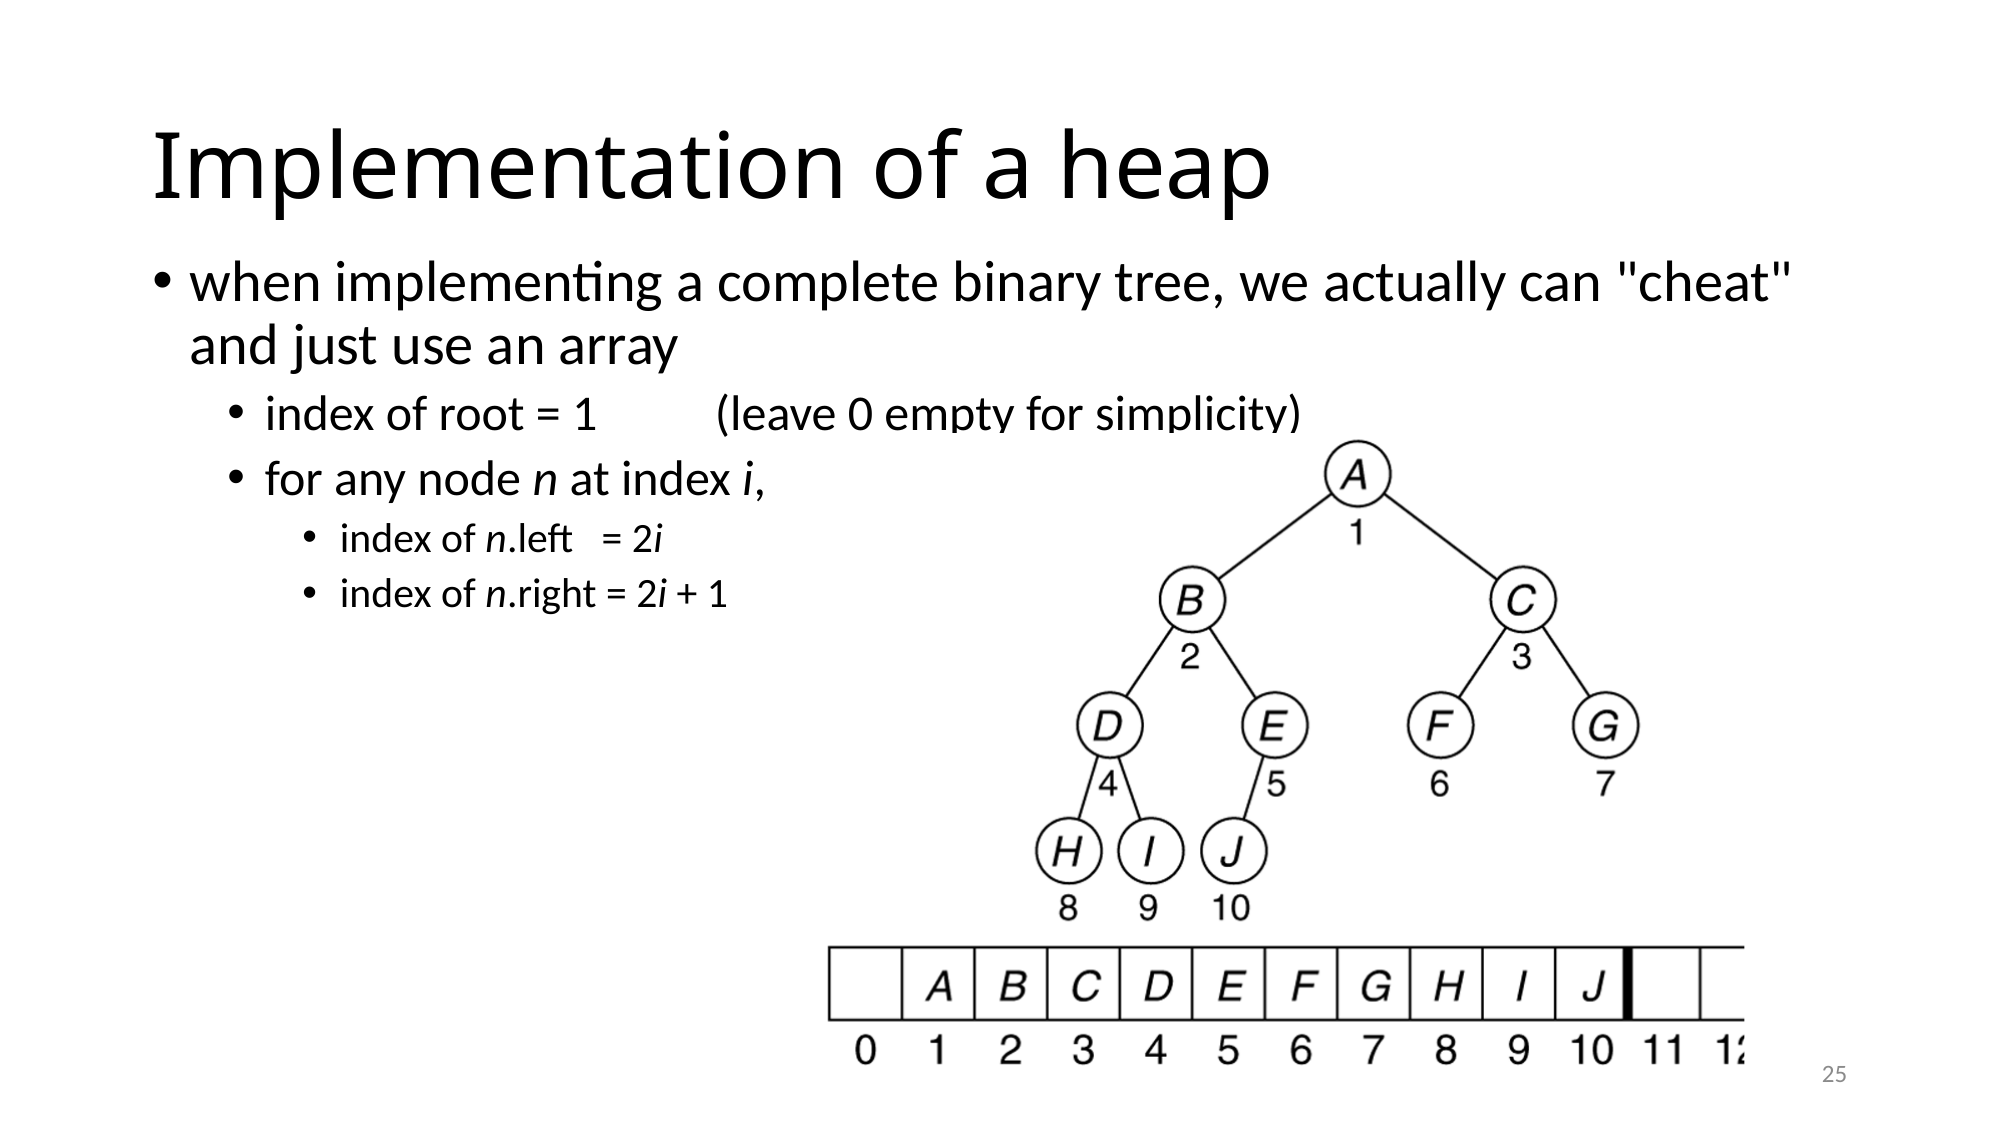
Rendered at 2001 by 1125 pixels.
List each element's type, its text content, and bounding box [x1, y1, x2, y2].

picture [819, 432, 1745, 1073]
slide_number 25 [1412, 1042, 1863, 1103]
list when implementing a complete binary tree, we actually can "cheat" and just use an array index of root = 1 (leave 0 empty for simplicity) for any node n at index i, index of n.left = 2i index of n.right = 2i + 1 [137, 243, 1863, 958]
title Implementation of a heap [137, 59, 1863, 243]
